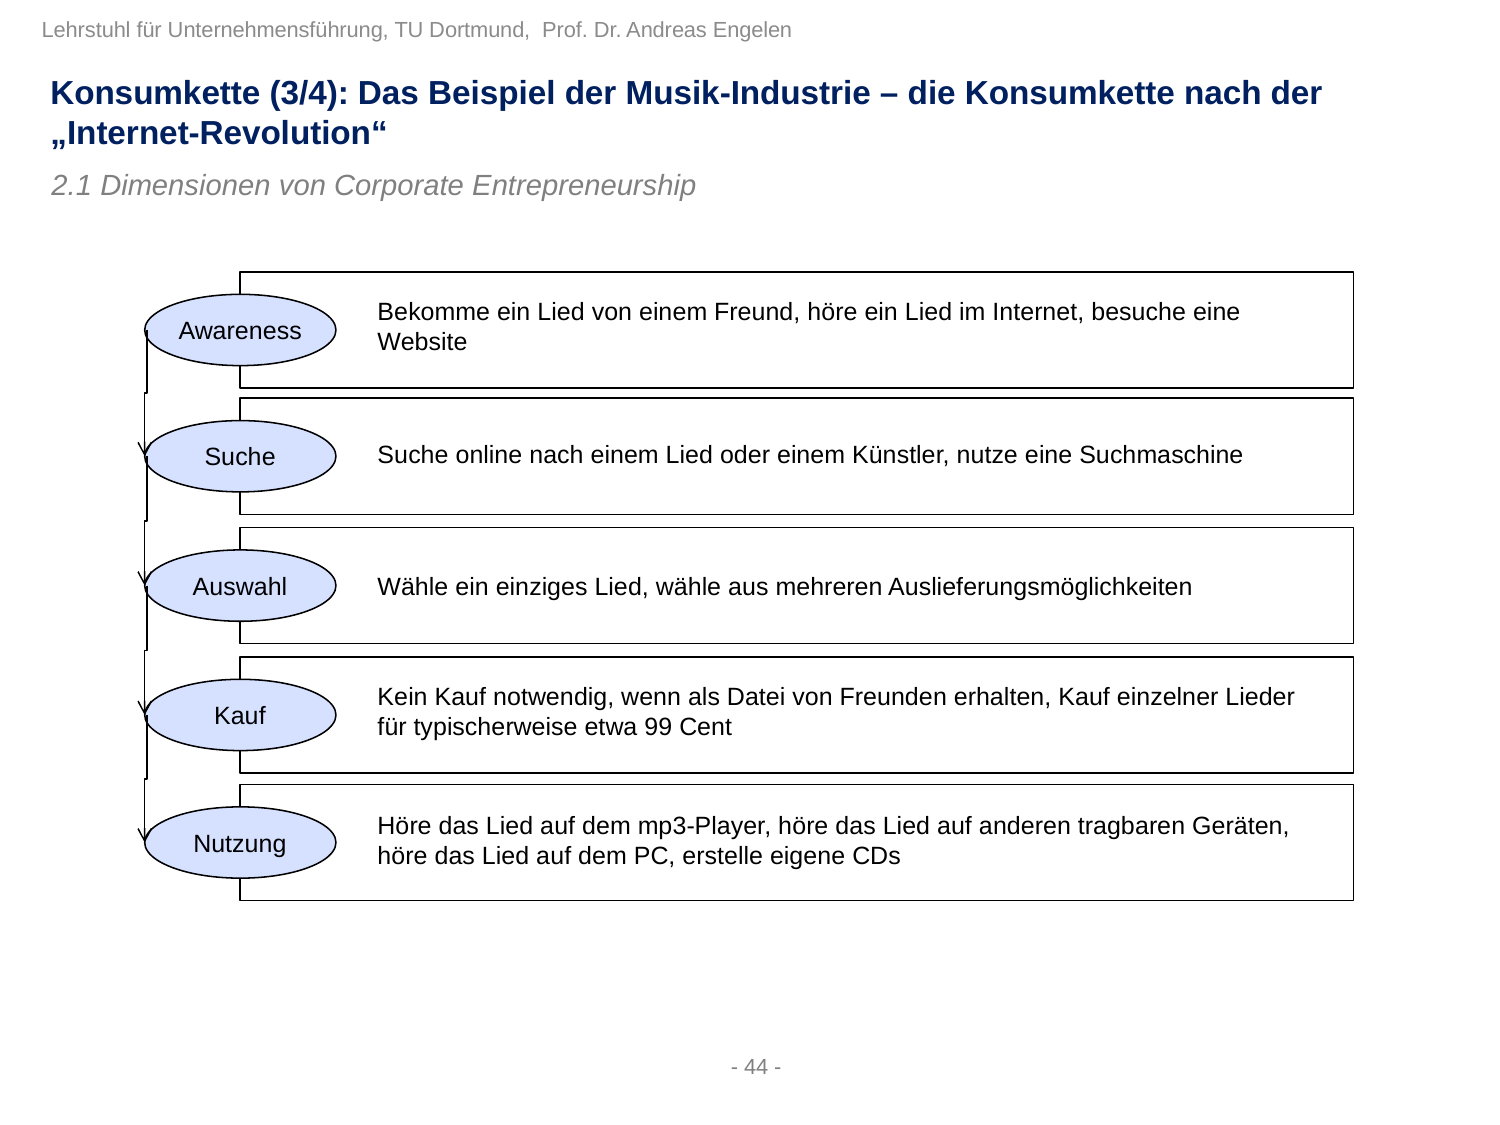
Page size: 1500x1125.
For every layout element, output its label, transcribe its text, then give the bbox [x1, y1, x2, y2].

text_box Höre das Lied auf dem mp3-Player, höre das Lied auf anderen tragbaren Geräten, höre das Lied auf dem PC, erstelle eigene CDs [362, 802, 1324, 877]
text_box Suche online nach einem Lied oder einem Künstler, nutze eine Suchmaschine [362, 430, 1324, 476]
text_box - 44 - [599, 1045, 913, 1087]
text_box Bekomme ein Lied von einem Freund, höre ein Lied im Internet, besuche eine Website [362, 287, 1324, 363]
text_box [239, 398, 1354, 515]
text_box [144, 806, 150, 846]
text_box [152, 549, 337, 622]
text_box [317, 308, 336, 352]
text_box 2.1 Dimensionen von Corporate Entrepreneurship [36, 159, 713, 209]
text_box Wähle ein einziges Lied, wähle aus mehreren Auslieferungsmöglichkeiten [362, 563, 1324, 609]
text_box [144, 806, 337, 879]
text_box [152, 679, 337, 751]
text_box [152, 420, 337, 493]
text_box [239, 527, 1354, 644]
text_box [167, 294, 314, 307]
text_box [239, 784, 1354, 901]
text_box [239, 656, 1354, 774]
text_box Kein Kauf notwendig, wenn als Datei von Freunden erhalten, Kauf einzelner Lieder für typischerweise etwa 99 Cent [362, 672, 1324, 748]
text_box Konsumkette (3/4): Das Beispiel der Musik-Industrie – die Konsumkette nach der „Internet-Revolution“ [35, 63, 1433, 159]
text_box [144, 309, 163, 351]
text_box [239, 271, 1354, 389]
text_box [165, 352, 316, 366]
text_box Awareness [163, 307, 317, 352]
